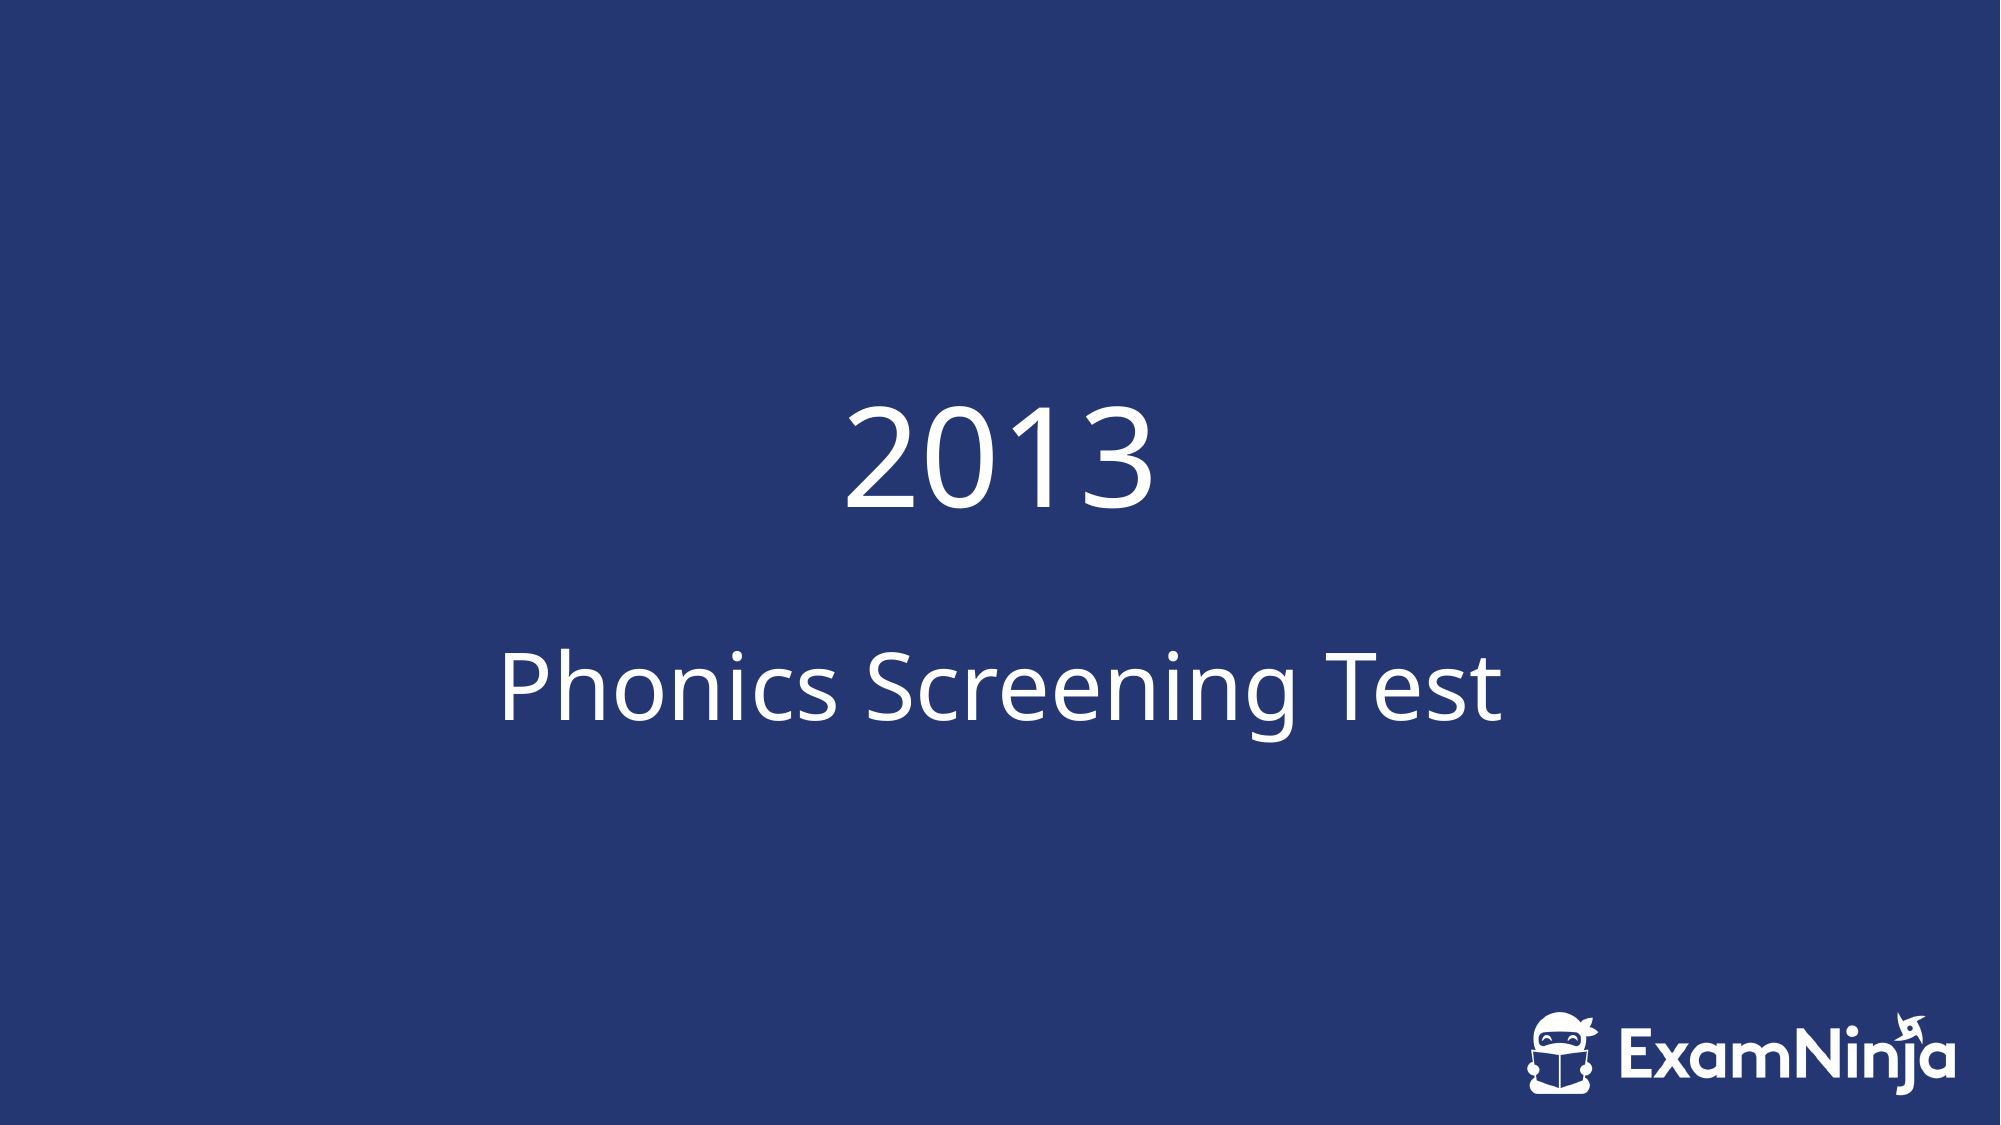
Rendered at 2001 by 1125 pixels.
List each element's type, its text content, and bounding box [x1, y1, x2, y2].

picture [1501, 1003, 1979, 1102]
title 2013 Phonics Screening Test [249, 377, 1750, 748]
